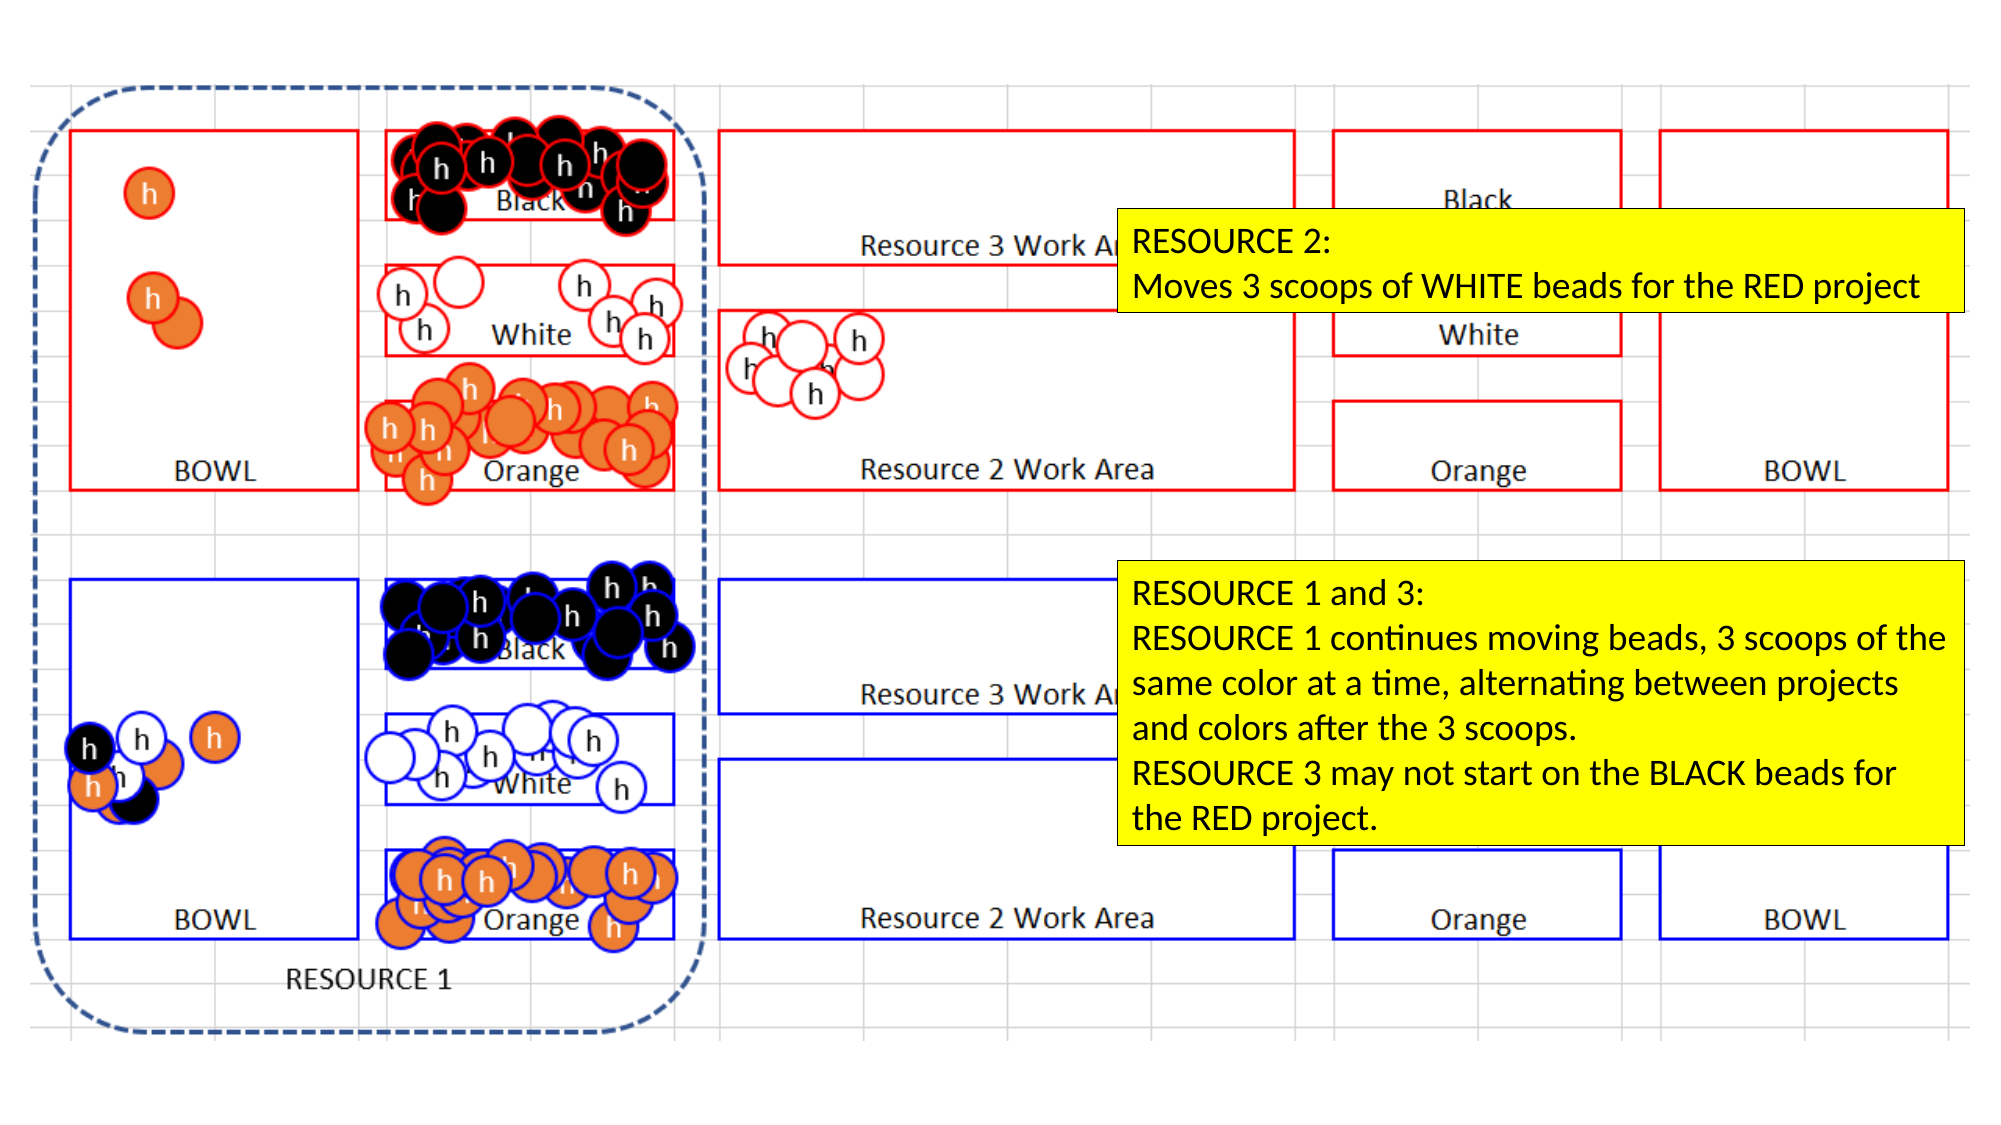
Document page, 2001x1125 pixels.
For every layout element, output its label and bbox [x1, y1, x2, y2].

picture [30, 84, 1970, 1041]
